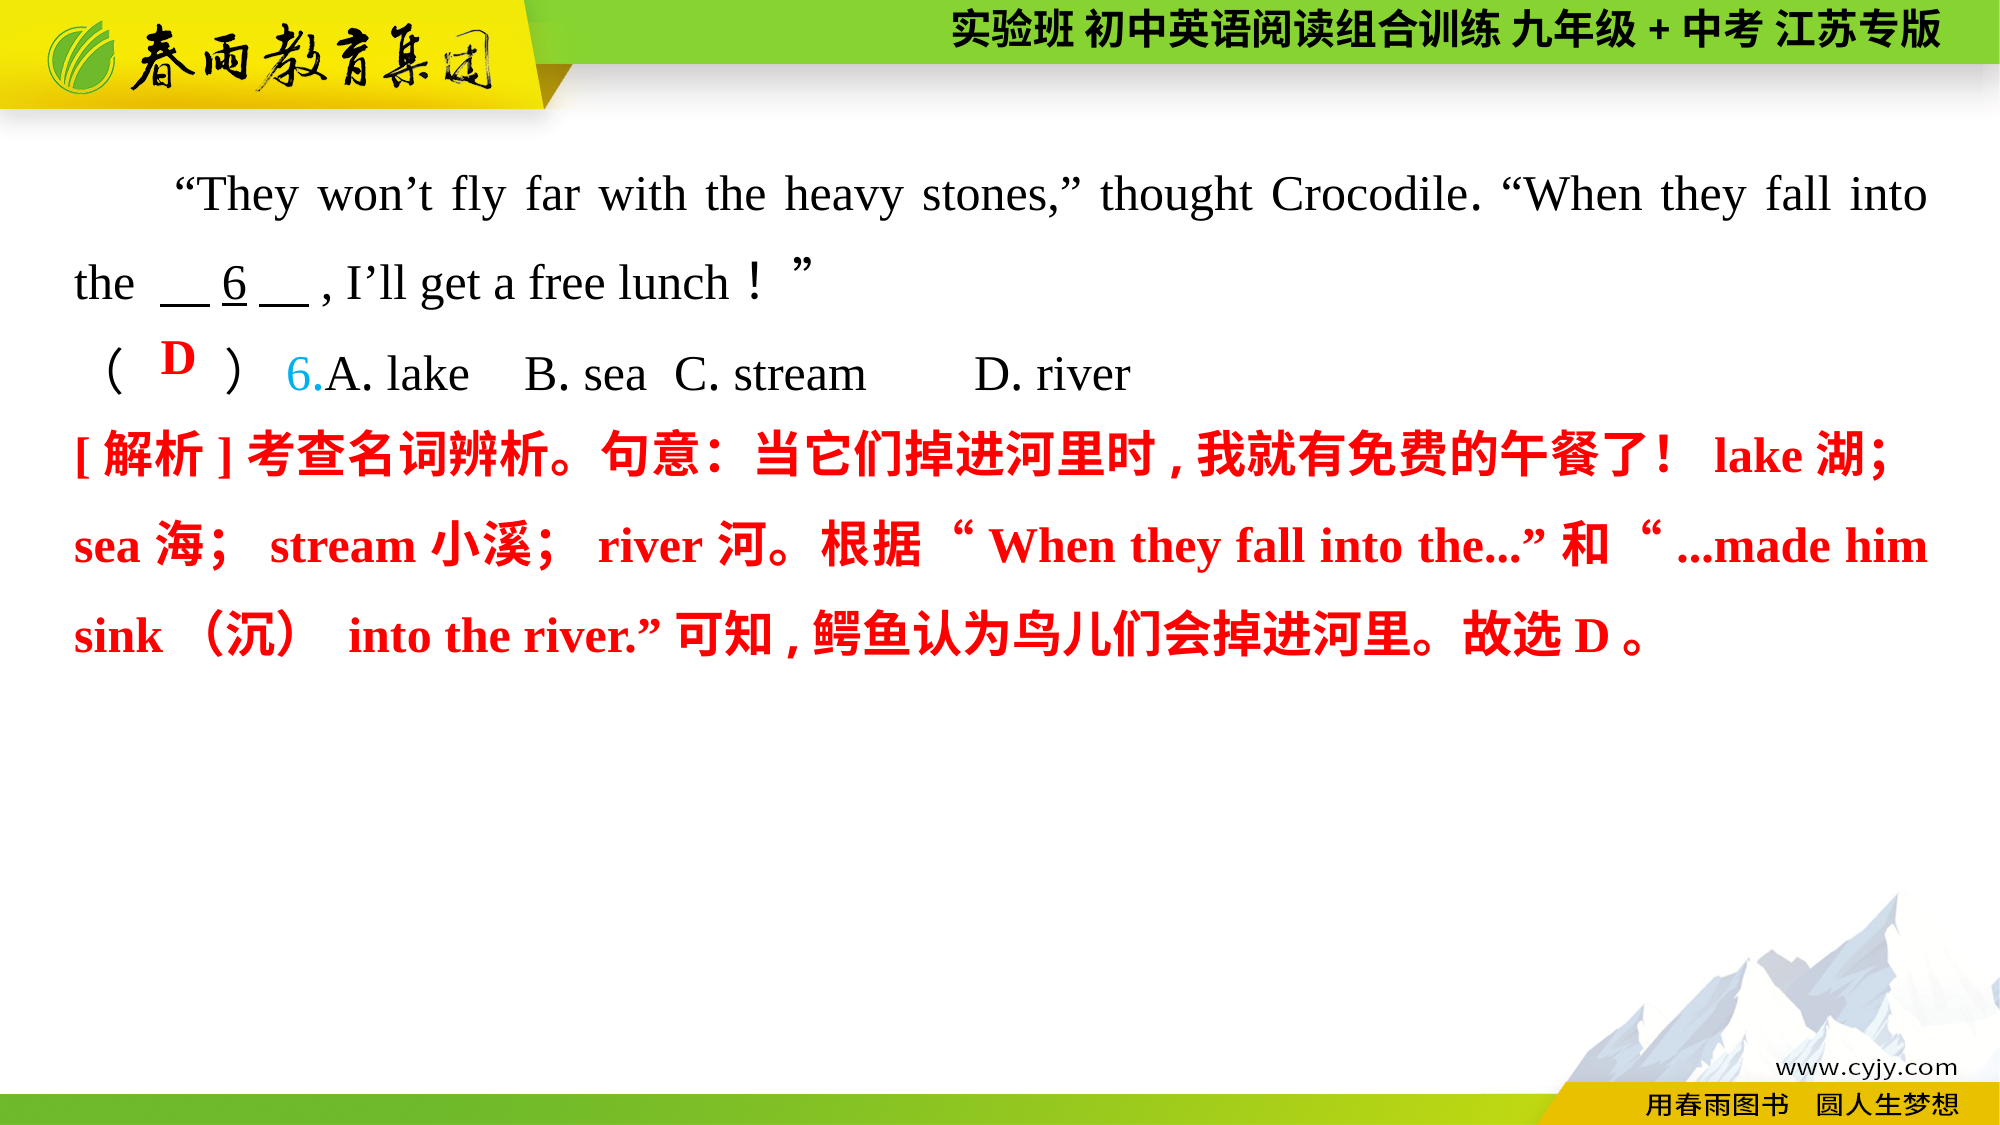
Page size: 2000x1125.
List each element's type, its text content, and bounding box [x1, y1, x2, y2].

text_box [解析]考查名词辨析。句意：当它们掉进河里时,我就有免费的午餐了！lake湖；sea海；stream小溪；river河。根据“When they fall into the...”和“...made him sink（沉） into the river.”可知,鳄鱼认为鸟儿们会掉进河里。故选D。 [59, 385, 1944, 671]
picture [0, 0, 2000, 1125]
text_box （ ）6.A. lake B. sea C. stream D. river [59, 302, 1944, 385]
list “They won’t fly far with the heavy stones,” thought Crocodile. “When they fall into the 6 , I’ll get a free lunch！” [59, 122, 1944, 302]
text_box D [133, 317, 212, 385]
